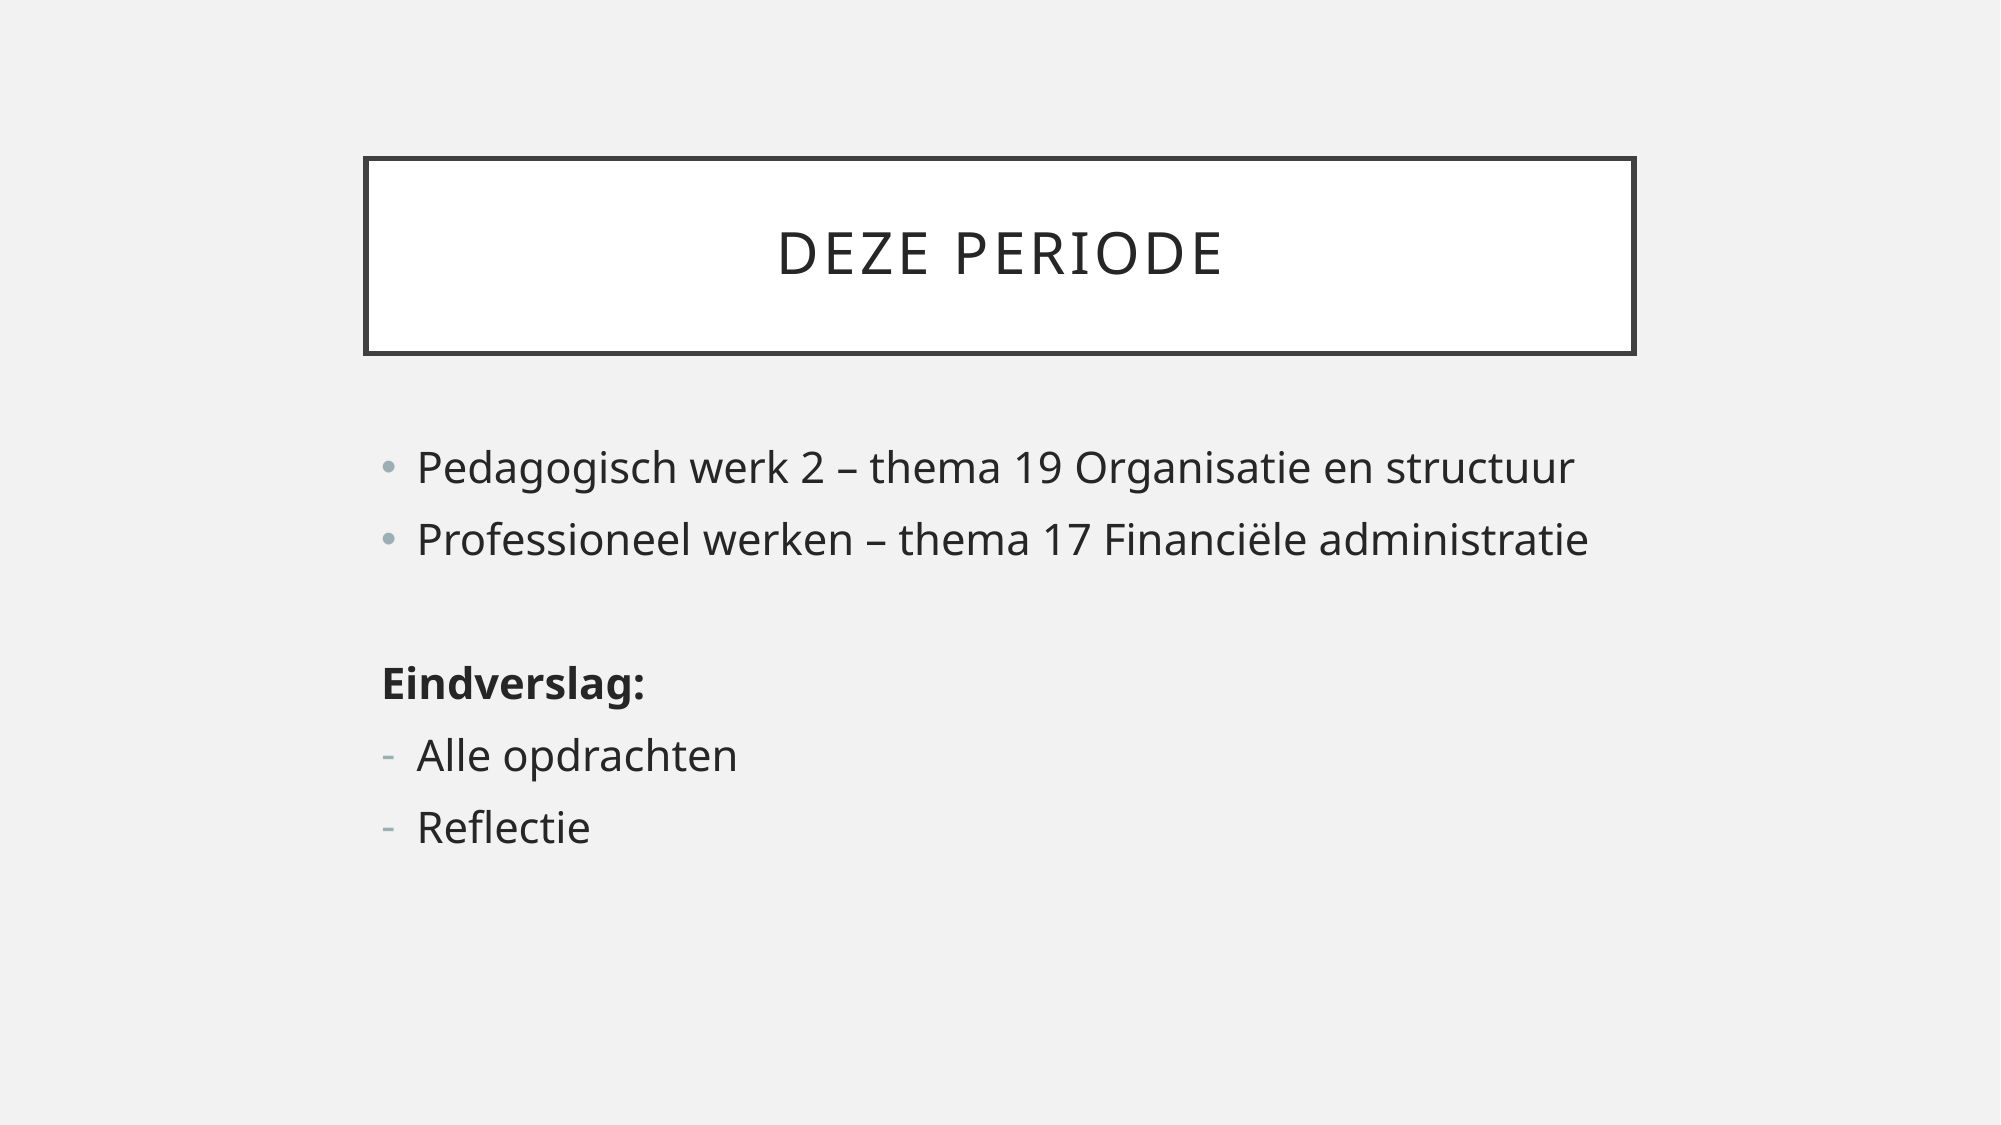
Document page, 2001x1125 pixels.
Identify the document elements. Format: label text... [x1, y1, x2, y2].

list Pedagogisch werk 2 – thema 19 Organisatie en structuur Professioneel werken – thema 17 Financiële administratie Eindverslag: Alle opdrachten Reflectie [366, 432, 1634, 942]
title Deze periode [363, 156, 1637, 356]
